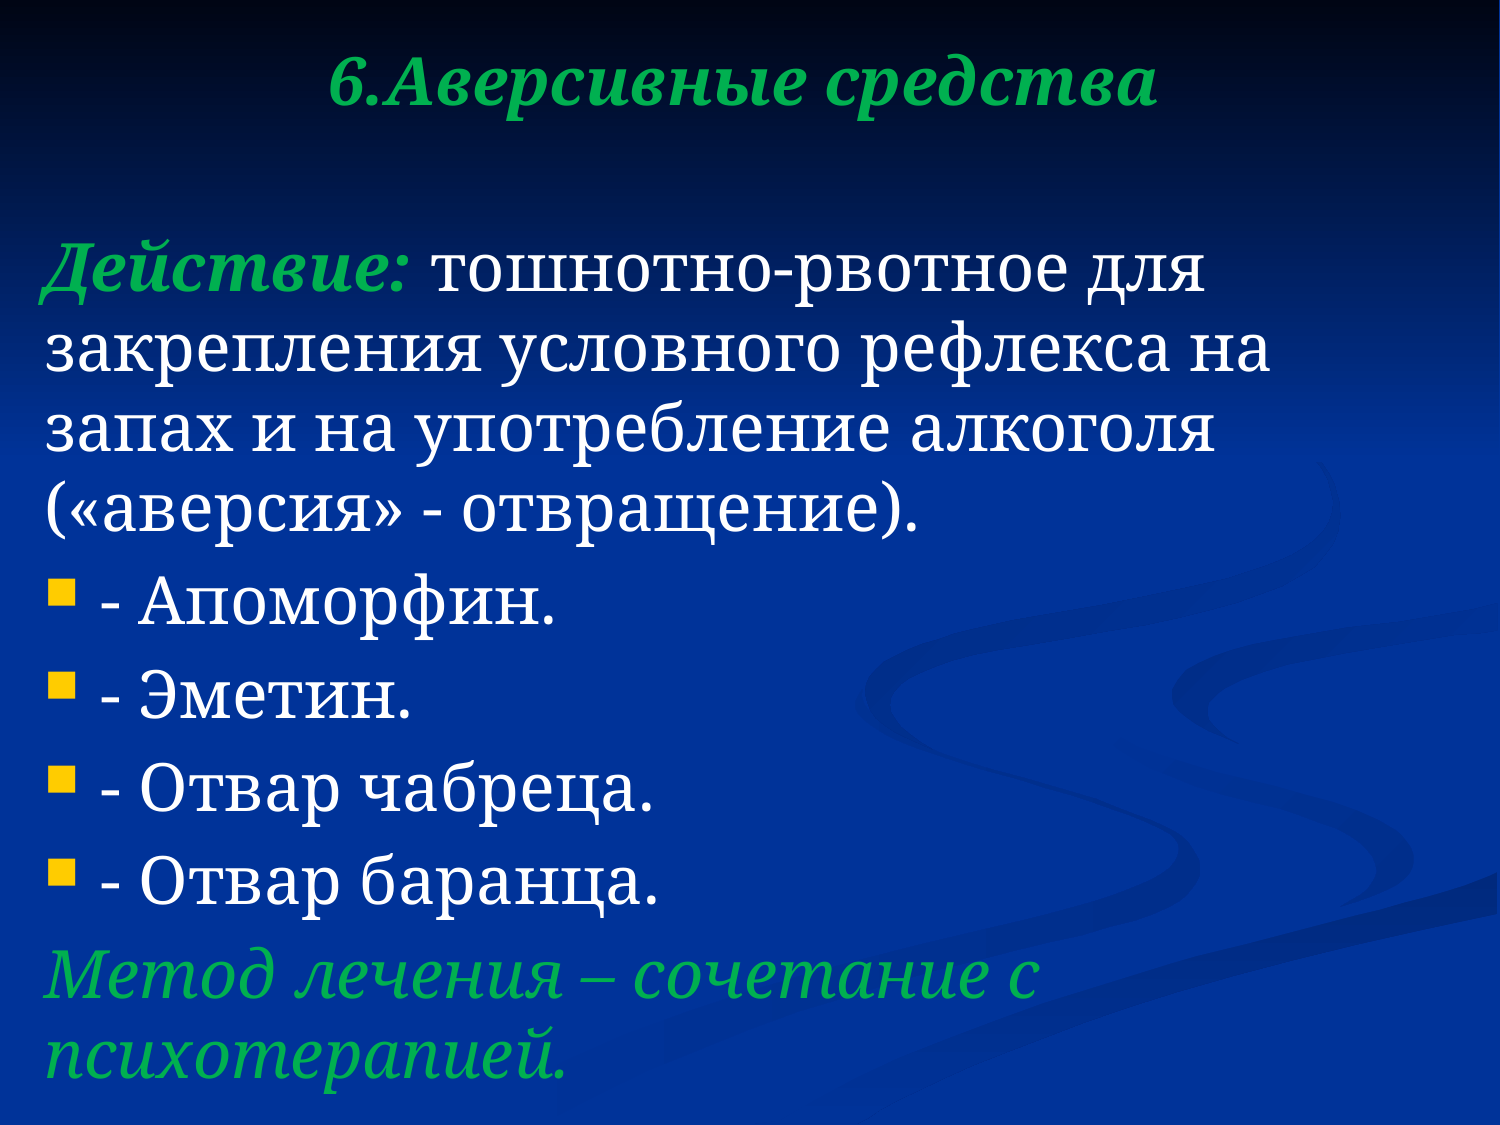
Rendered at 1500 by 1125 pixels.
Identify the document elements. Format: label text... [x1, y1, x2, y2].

list 6.Аверсивные средства Действие: тошнотно-рвотное для закрепления условного рефлекса на запах и на употребление алкоголя («аверсия» - отвращение). - Апоморфин. - Эметин. - Отвар чабреца. - Отвар баранца. Метод лечения – сочетание с психотерапией. [29, 30, 1459, 1095]
